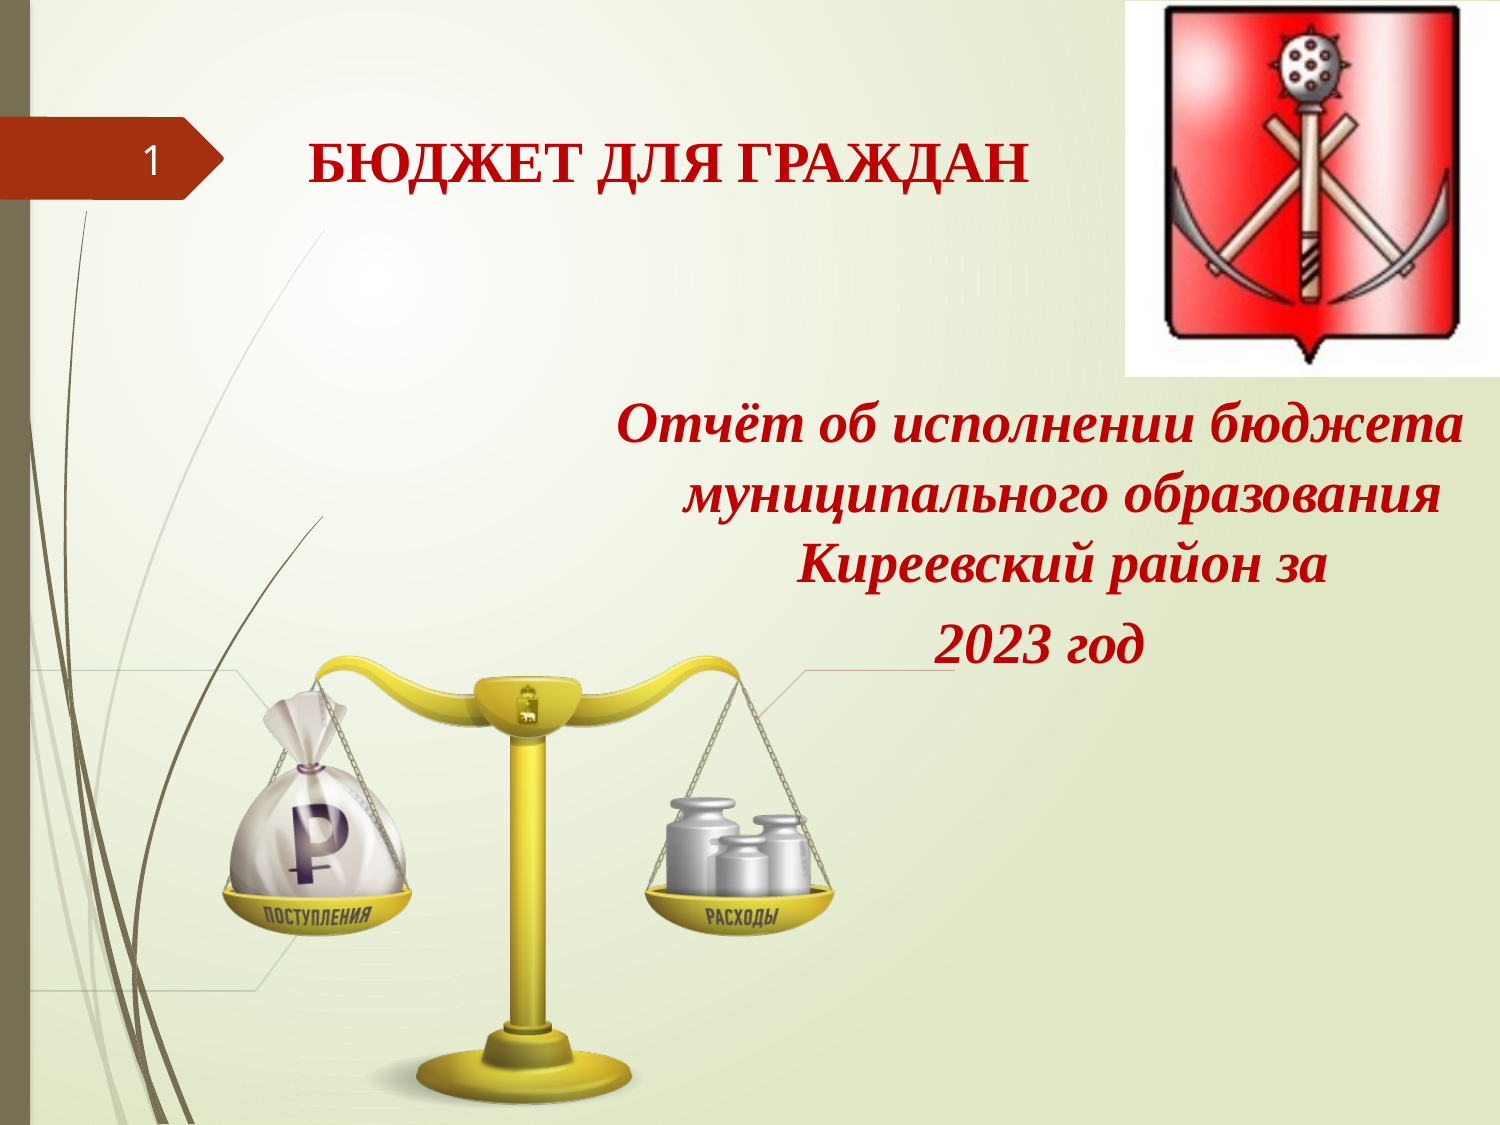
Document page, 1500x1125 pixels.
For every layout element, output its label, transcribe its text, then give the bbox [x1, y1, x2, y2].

slide_number 1 [83, 129, 180, 190]
text_box БЮДЖЕТ ДЛЯ ГРАЖДАН [293, 116, 1045, 201]
picture [29, 654, 955, 1125]
text_box Отчёт об исполнении бюджета муниципального образования Киреевский район за 2023 год [581, 376, 1500, 683]
picture [1124, 1, 1500, 377]
